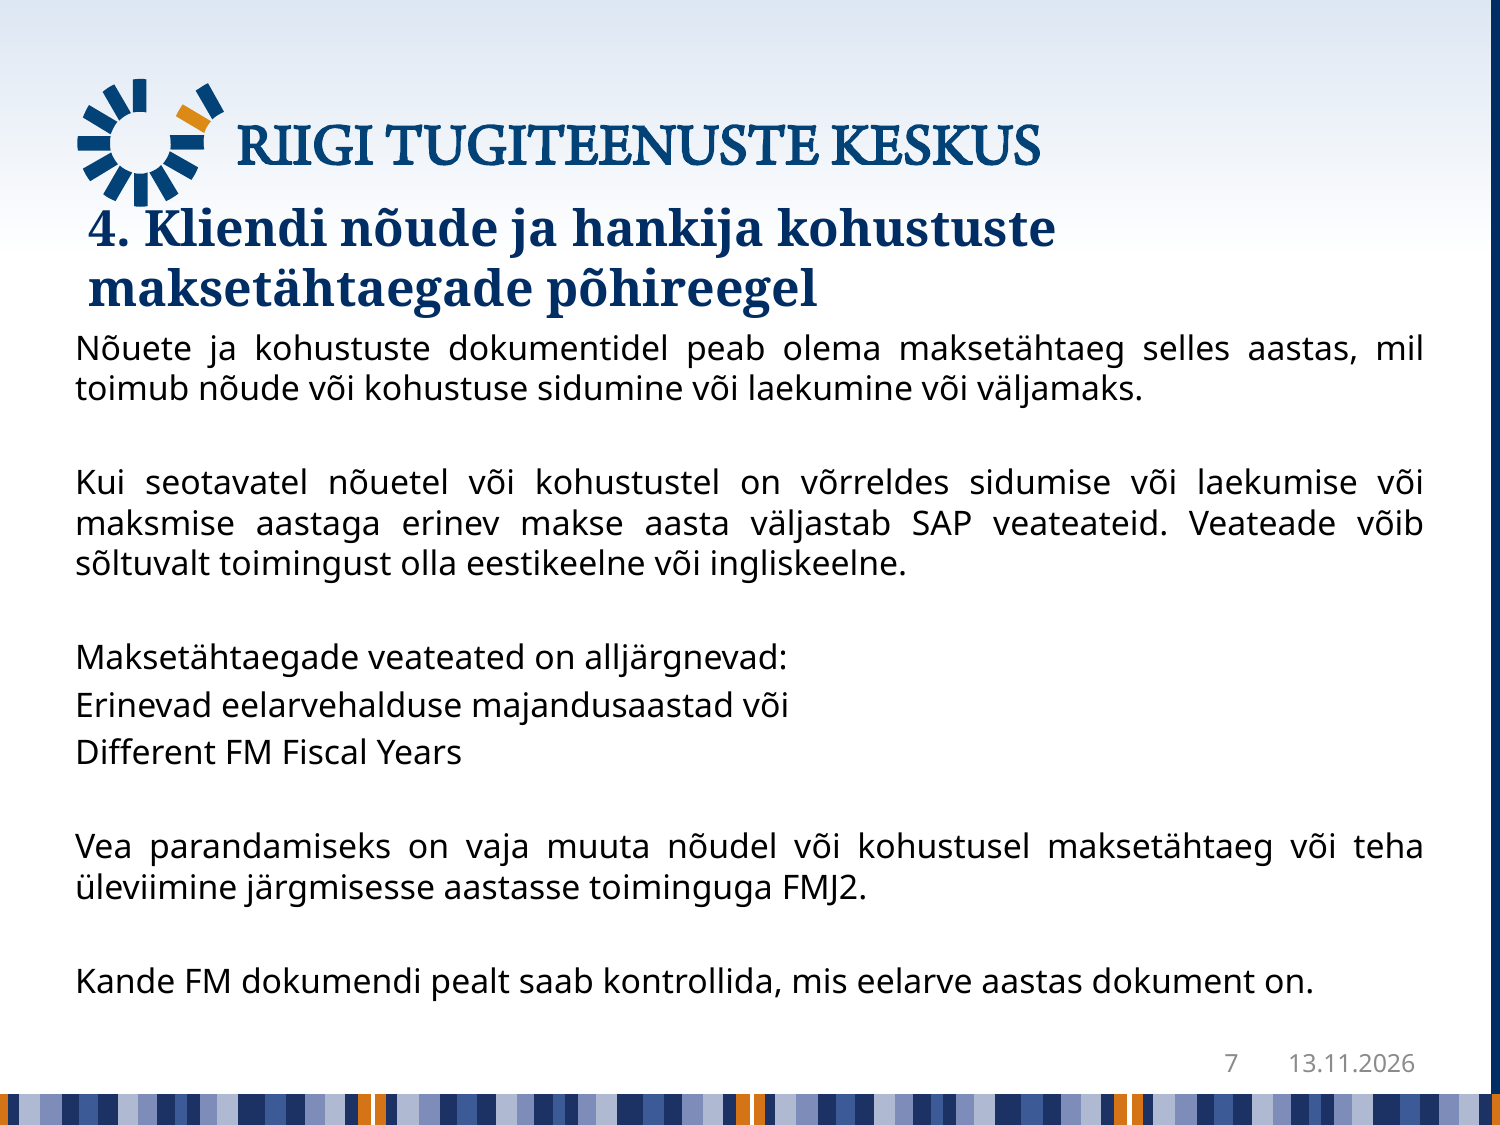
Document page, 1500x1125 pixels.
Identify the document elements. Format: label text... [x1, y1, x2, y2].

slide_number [1269, 1035, 1431, 1095]
title 4. Kliendi nõude ja hankija kohustuste maksetähtaegade põhireegel [88, 196, 1437, 327]
list Nõuete ja kohustuste dokumentidel peab olema maksetähtaeg selles aastas, mil toimub nõude või kohustuse sidumine või laekumine või väljamaks. Kui seotavatel nõuetel või kohustustel on võrreldes sidumise või laekumise või maksmise aastaga erinev makse aasta väljastab SAP veateateid. Veateade võib sõltuvalt toimingust olla eestikeelne või ingliskeelne. Maksetähtaegade veateated on alljärgnevad: Erinevad eelarvehalduse majandusaastad või Different FM Fiscal Years Vea parandamiseks on vaja muuta nõudel või kohustusel maksetähtaeg või teha üleviimine järgmisesse aastasse toiminguga FMJ2. Kande FM dokumendi pealt saab kontrollida, mis eelarve aastas dokument on. [75, 326, 1425, 1012]
slide_number 7 [1139, 1035, 1254, 1095]
